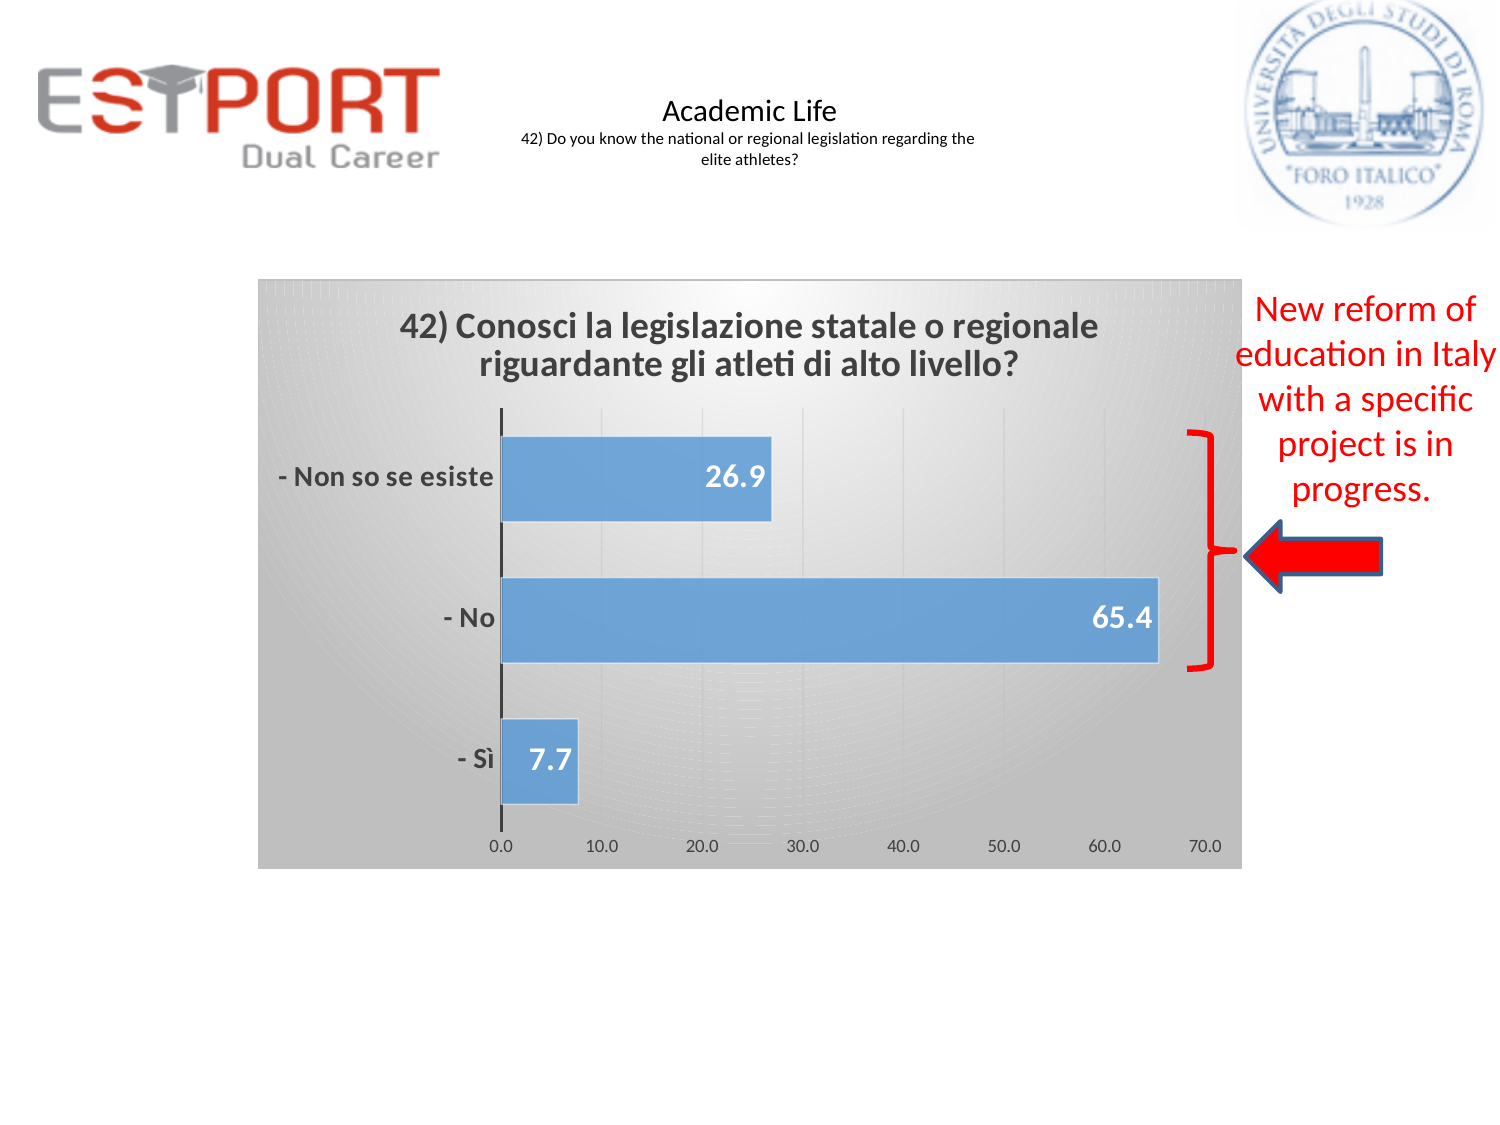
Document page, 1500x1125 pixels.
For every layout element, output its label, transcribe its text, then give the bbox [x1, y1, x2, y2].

text_box New reform of education in Italy with a specific project is in progress. [1213, 276, 1500, 516]
picture [37, 19, 445, 200]
text_box [1246, 519, 1384, 594]
chart [257, 278, 1243, 870]
picture [1233, 0, 1498, 232]
title Academic Life 42) Do you know the national or regional legislation regarding the elite athletes? [450, 44, 1228, 178]
